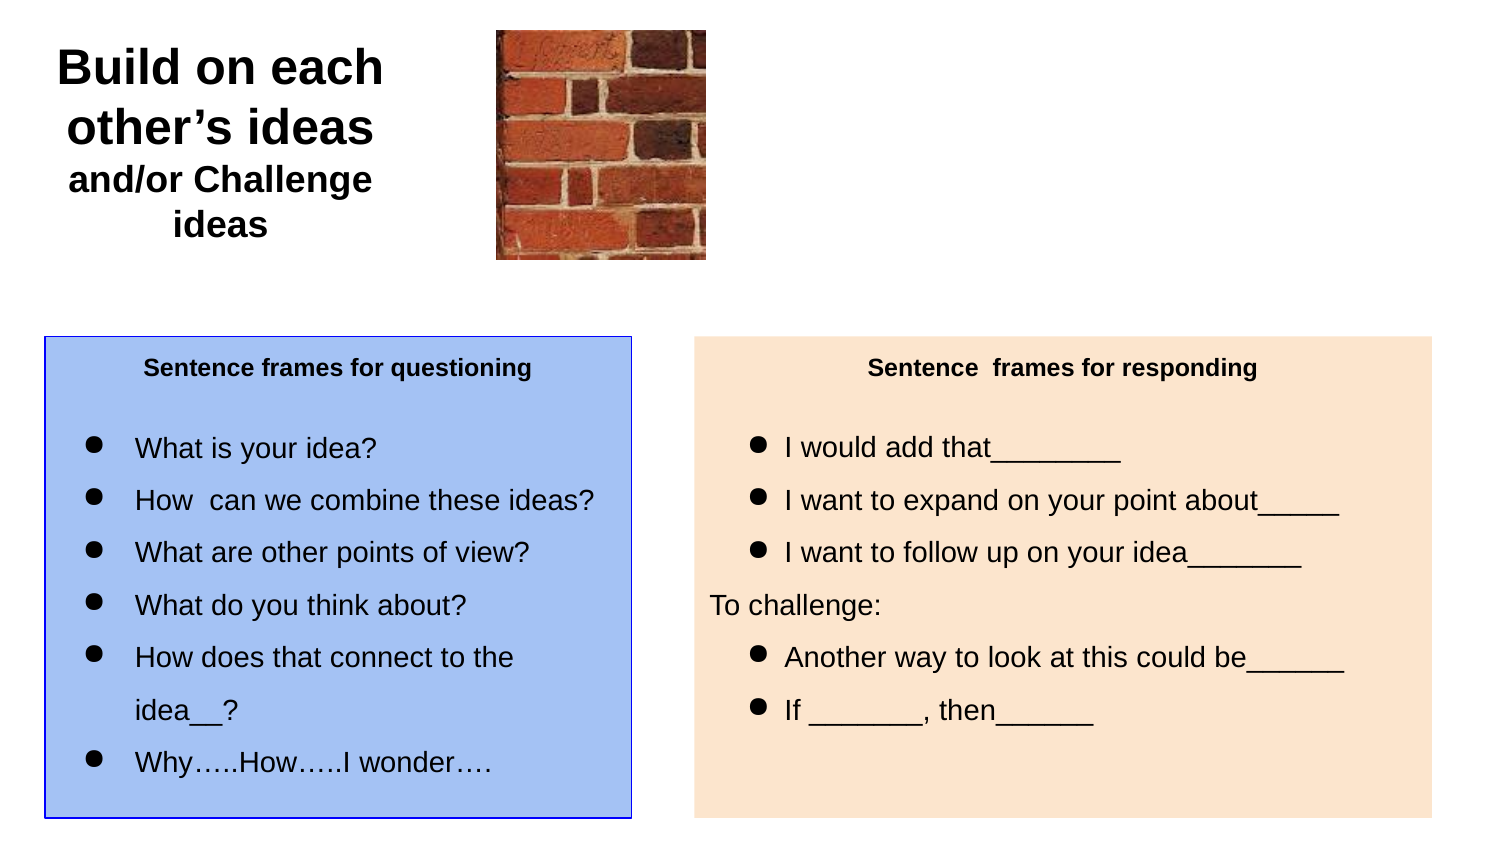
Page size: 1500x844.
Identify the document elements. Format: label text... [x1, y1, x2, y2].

picture [496, 29, 706, 261]
text_box Sentence frames for responding I would add that________ I want to expand on your point about_____ I want to follow up on your idea_______ To challenge: Another way to look at this could be______ If _______, then______ [694, 336, 1432, 818]
subtitle Sentence frames for questioning What is your idea? How can we combine these ideas? What are other points of view? What do you think about? How does that connect to the idea__? Why…..How…..I wonder…. [44, 336, 632, 818]
title Build on each other’s ideas and/or Challenge ideas [26, 77, 416, 260]
